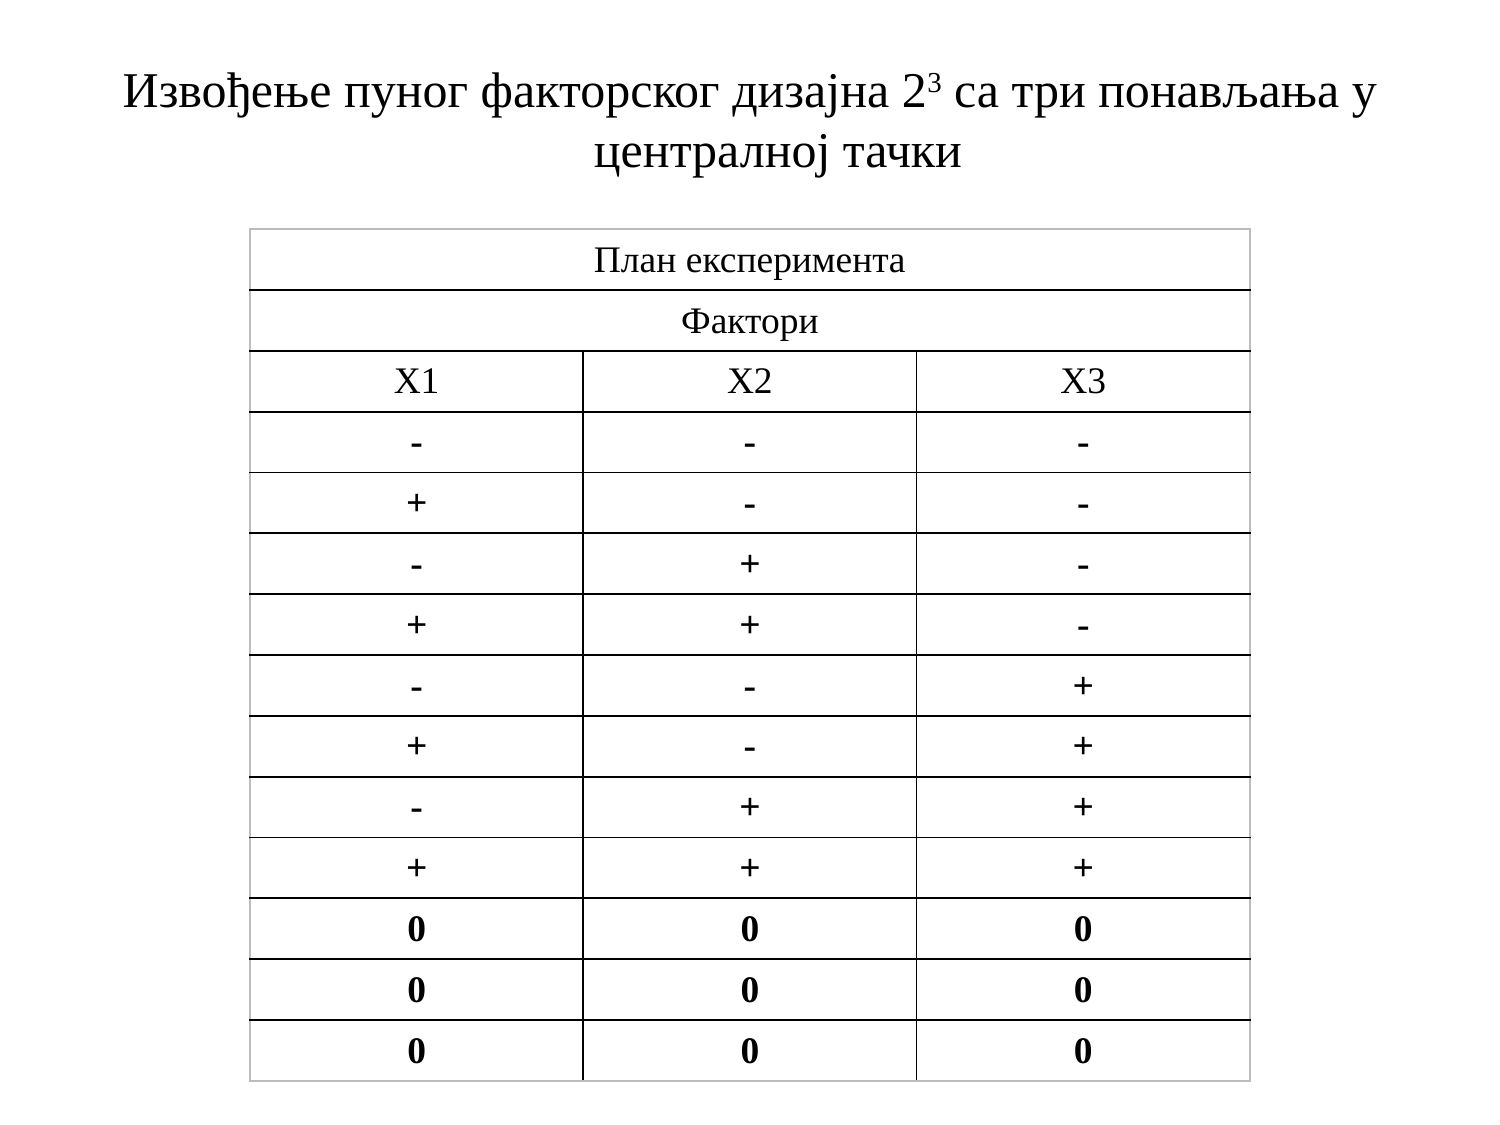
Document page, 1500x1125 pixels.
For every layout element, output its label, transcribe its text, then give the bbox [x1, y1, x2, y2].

table_cell X1 [251, 352, 582, 411]
table_cell - [584, 717, 916, 776]
table_cell X3 [917, 352, 1249, 411]
table_cell + [584, 595, 916, 654]
table_cell + [917, 656, 1249, 715]
table_cell - [251, 656, 582, 715]
table_cell 0 [251, 960, 582, 1019]
table_cell + [251, 717, 582, 776]
table_cell 0 [584, 899, 916, 958]
table_cell + [917, 838, 1249, 897]
table_cell 0 [251, 1021, 582, 1080]
table_cell 0 [917, 960, 1249, 1019]
table_cell - [917, 473, 1249, 532]
table_cell - [251, 778, 582, 837]
table_cell + [251, 838, 582, 897]
table_cell 0 [584, 1021, 916, 1080]
table_cell 0 [584, 960, 916, 1019]
table_cell + [917, 778, 1249, 837]
table_cell + [917, 717, 1249, 776]
table_cell - [584, 656, 916, 715]
table_cell - [251, 534, 582, 593]
table_header План експеримента [251, 230, 1249, 289]
table_cell - [917, 534, 1249, 593]
table_cell - [917, 413, 1249, 472]
table_cell - [584, 413, 916, 472]
table_cell + [584, 838, 916, 897]
table_cell - [251, 413, 582, 472]
table_cell - [584, 473, 916, 532]
table_cell + [584, 534, 916, 593]
table_cell 0 [251, 899, 582, 958]
table_cell + [251, 595, 582, 654]
table_cell + [251, 473, 582, 532]
table_cell Фактори [251, 291, 1249, 350]
table_cell + [584, 778, 916, 837]
table_cell X2 [584, 352, 916, 411]
table_cell 0 [917, 899, 1249, 958]
list Извођење пуног факторског дизајна 23 са три понављања у централној тачки [75, 50, 1425, 1005]
table_cell - [917, 595, 1249, 654]
table_cell 0 [917, 1021, 1249, 1080]
